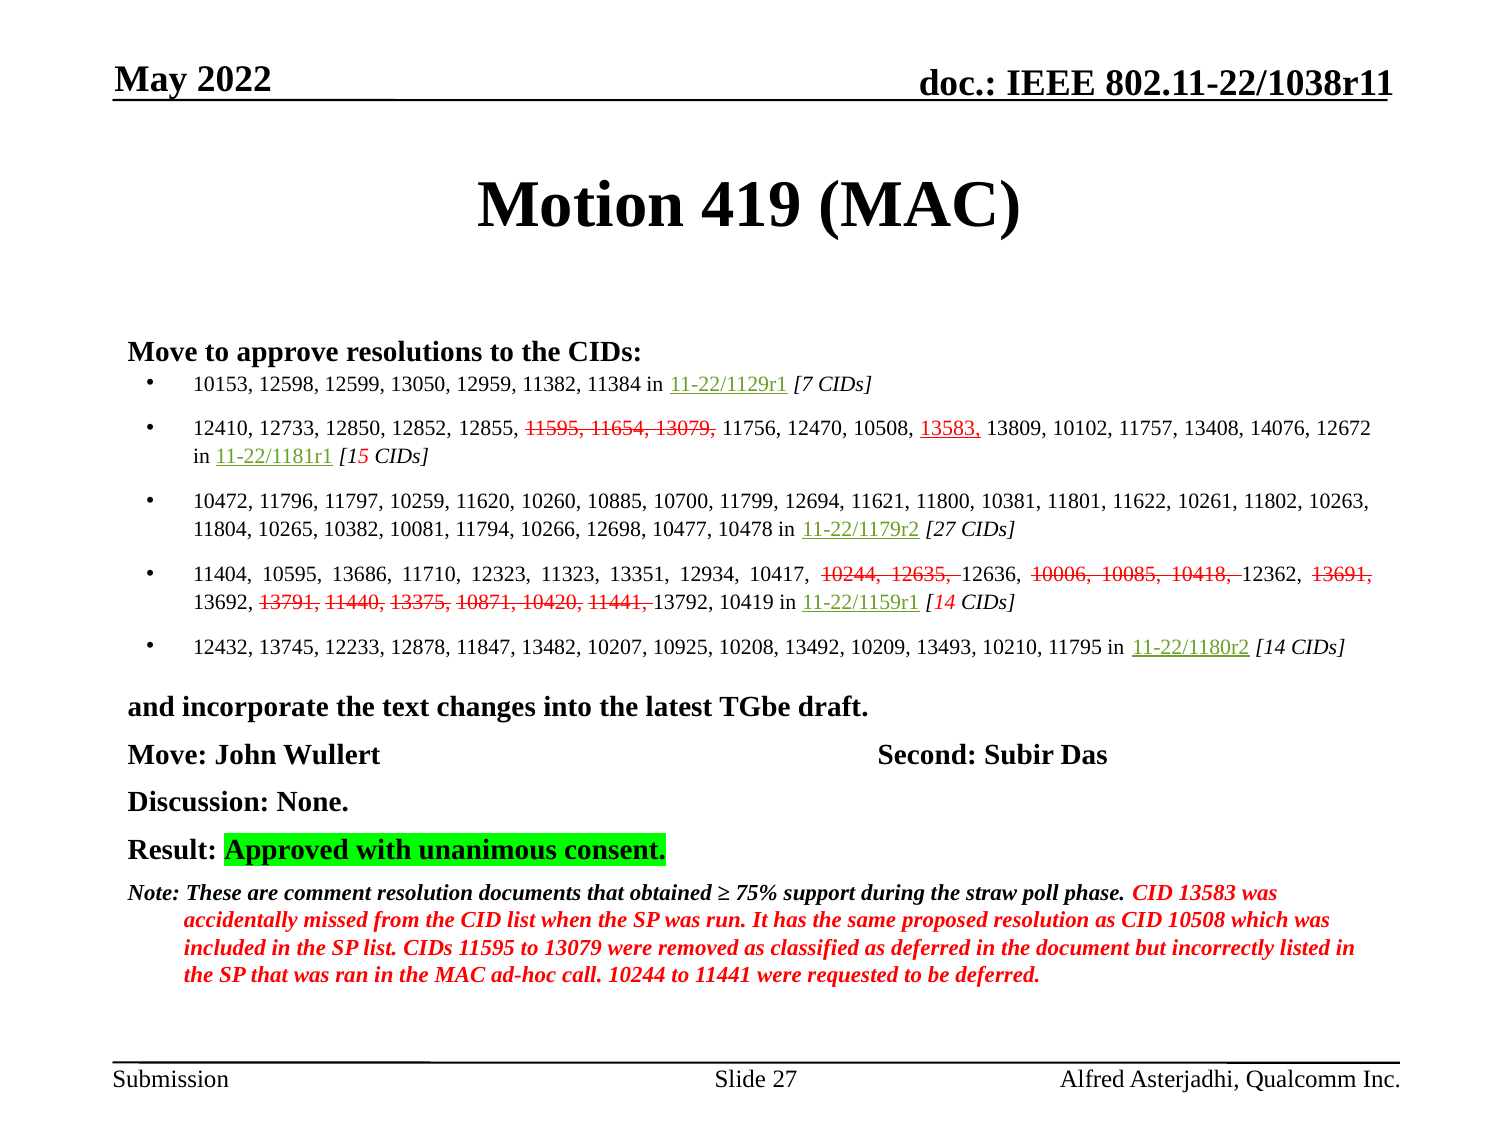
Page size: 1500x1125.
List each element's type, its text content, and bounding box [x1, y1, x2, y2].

footer Alfred Asterjadhi, Qualcomm Inc. [878, 1061, 1402, 1093]
title Motion 419 (MAC) [112, 112, 1388, 288]
slide_number Slide 27 [712, 1061, 800, 1123]
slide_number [114, 54, 423, 100]
list Move to approve resolutions to the CIDs: 10153, 12598, 12599, 13050, 12959, 11382, 11384 in 11-22/1129r1 [7 CIDs] 12410, 12733, 12850, 12852, 12855, 11595, 11654, 13079, 11756, 12470, 10508, 13583, 13809, 10102, 11757, 13408, 14076, 12672 in 11-22/1181r1 [15 CIDs] 10472, 11796, 11797, 10259, 11620, 10260, 10885, 10700, 11799, 12694, 11621, 11800, 10381, 11801, 11622, 10261, 11802, 10263, 11804, 10265, 10382, 10081, 11794, 10266, 12698, 10477, 10478 in 11-22/1179r2 [27 CIDs] 11404, 10595, 13686, 11710, 12323, 11323, 13351, 12934, 10417, 10244, 12635, 12636, 10006, 10085, 10418, 12362, 13691, 13692, 13791, 11440, 13375, 10871, 10420, 11441, 13792, 10419 in 11-22/1159r1 [14 CIDs] 12432, 13745, 12233, 12878, 11847, 13482, 10207, 10925, 10208, 13492, 10209, 13493, 10210, 11795 in 11-22/1180r2 [14 CIDs] and incorporate the text changes into the latest TGbe draft. Move: John Wullert Second: Subir Das Discussion: None. Result: Approved with unanimous consent. Note: These are comment resolution documents that obtained ≥ 75% support during the straw poll phase. CID 13583 was accidentally missed from the CID list when the SP was run. It has the same proposed resolution as CID 10508 which was included in the SP list. CIDs 11595 to 13079 were removed as classified as deferred in the document but incorrectly listed in the SP that was ran in the MAC ad-hoc call. 10244 to 11441 were requested to be deferred. [112, 324, 1388, 1063]
